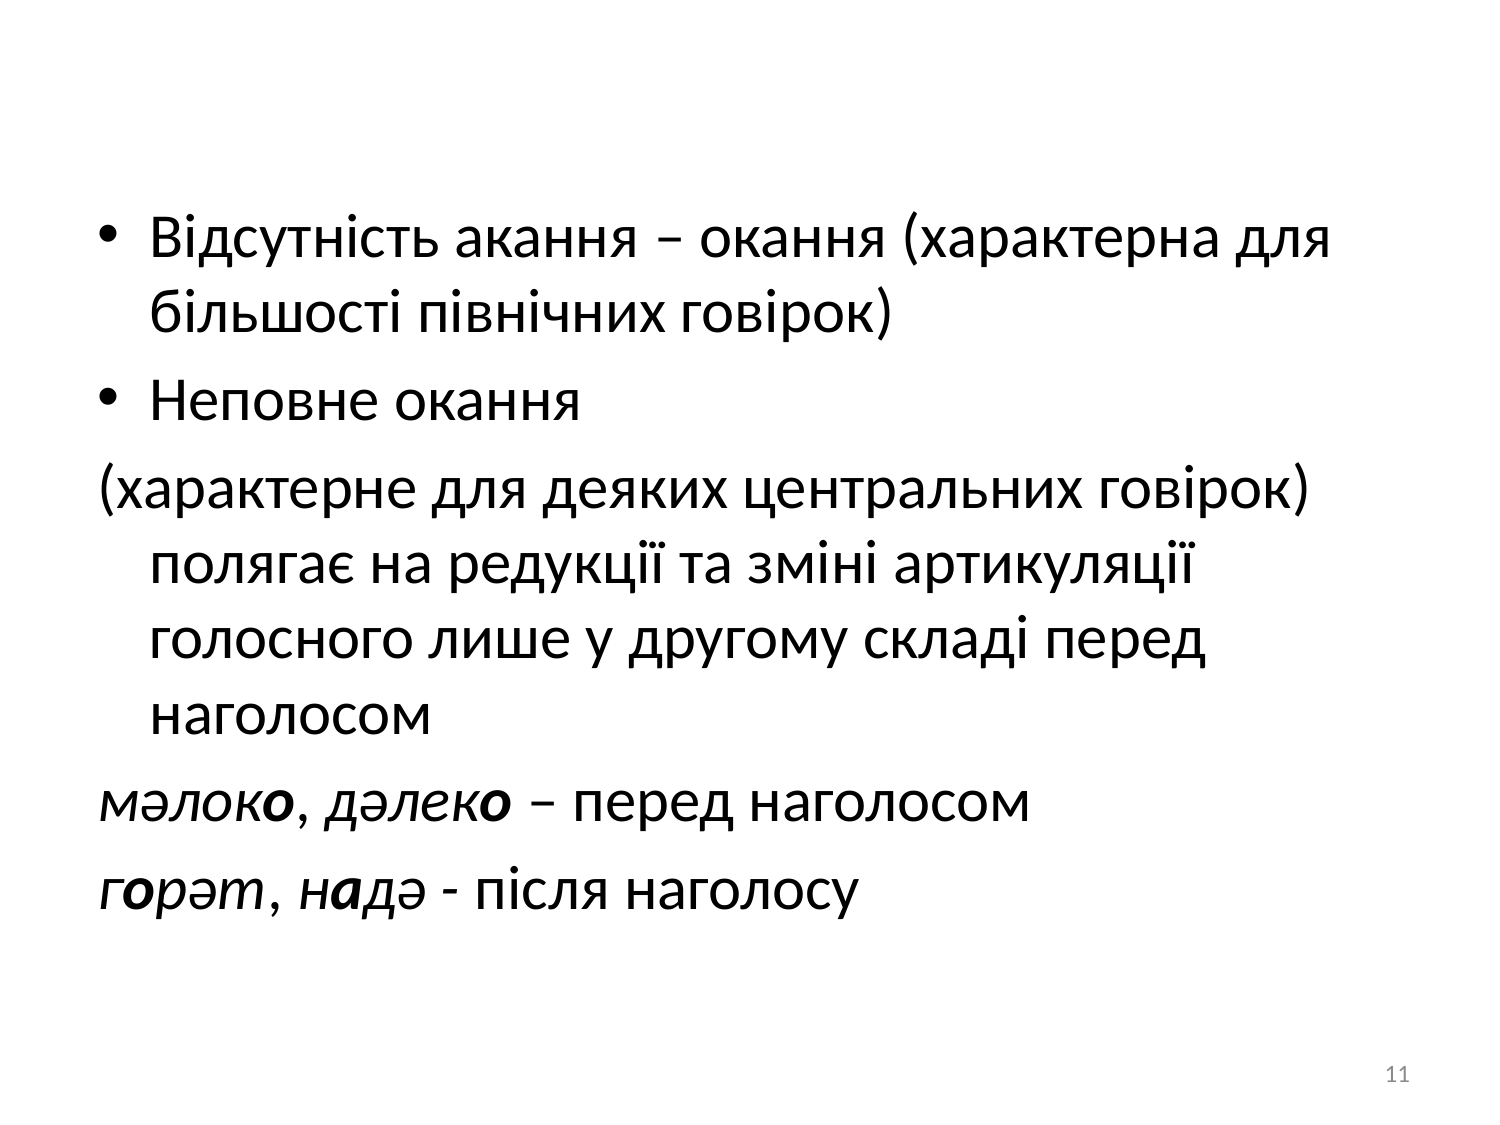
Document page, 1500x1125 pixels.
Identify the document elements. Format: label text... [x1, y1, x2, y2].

list Відсутність акання – окання (характерна для більшості північних говірок) Неповне окання (характерне для деяких центральних говірок) полягає на редукції та зміні артикуляції голосного лише у другому складі перед наголосом мəлоко, дəлеко – перед наголосом горəт, надə - після наголосу [82, 187, 1432, 930]
slide_number 11 [1074, 1042, 1425, 1103]
